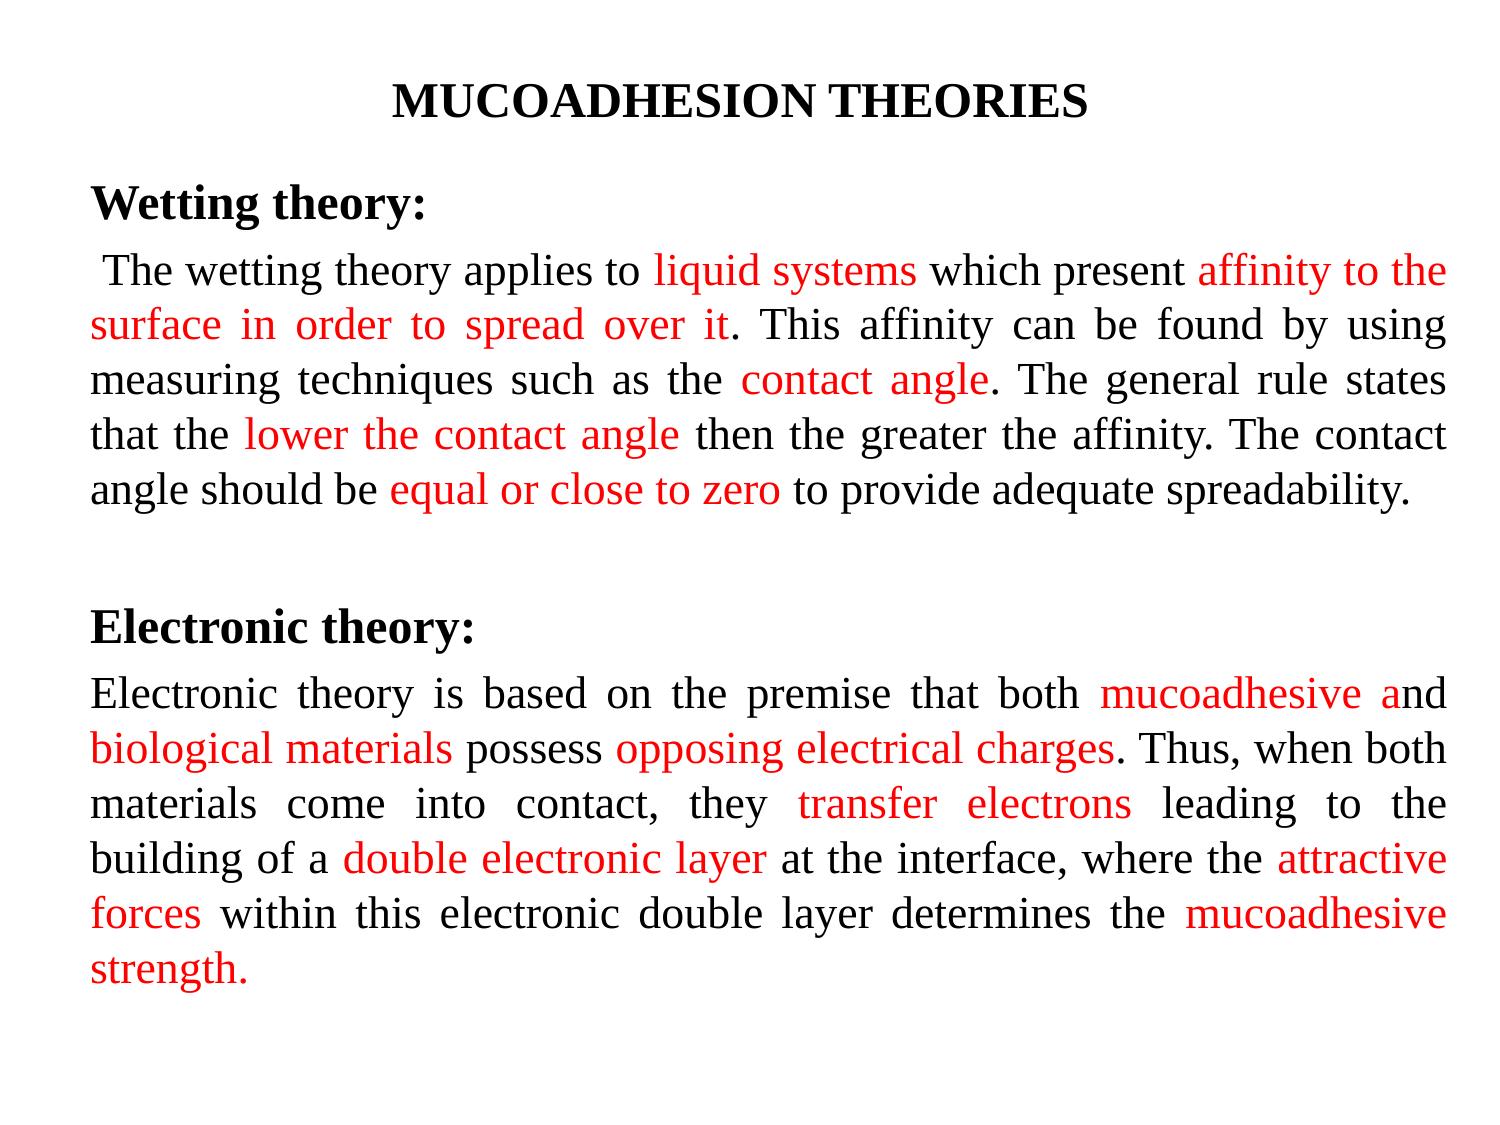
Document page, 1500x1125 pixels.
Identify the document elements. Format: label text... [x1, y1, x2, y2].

subtitle Wetting theory: The wetting theory applies to liquid systems which present affinity to the surface in order to spread over it. This affinity can be found by using measuring techniques such as the contact angle. The general rule states that the lower the contact angle then the greater the affinity. The contact angle should be equal or close to zero to provide adequate spreadability. Electronic theory: Electronic theory is based on the premise that both mucoadhesive and biological materials possess opposing electrical charges. Thus, when both materials come into contact, they transfer electrons leading to the building of a double electronic layer at the interface, where the attractive forces within this electronic double layer determines the mucoadhesive strength. [75, 162, 1463, 1088]
title MUCOADHESION THEORIES [112, 37, 1388, 138]
